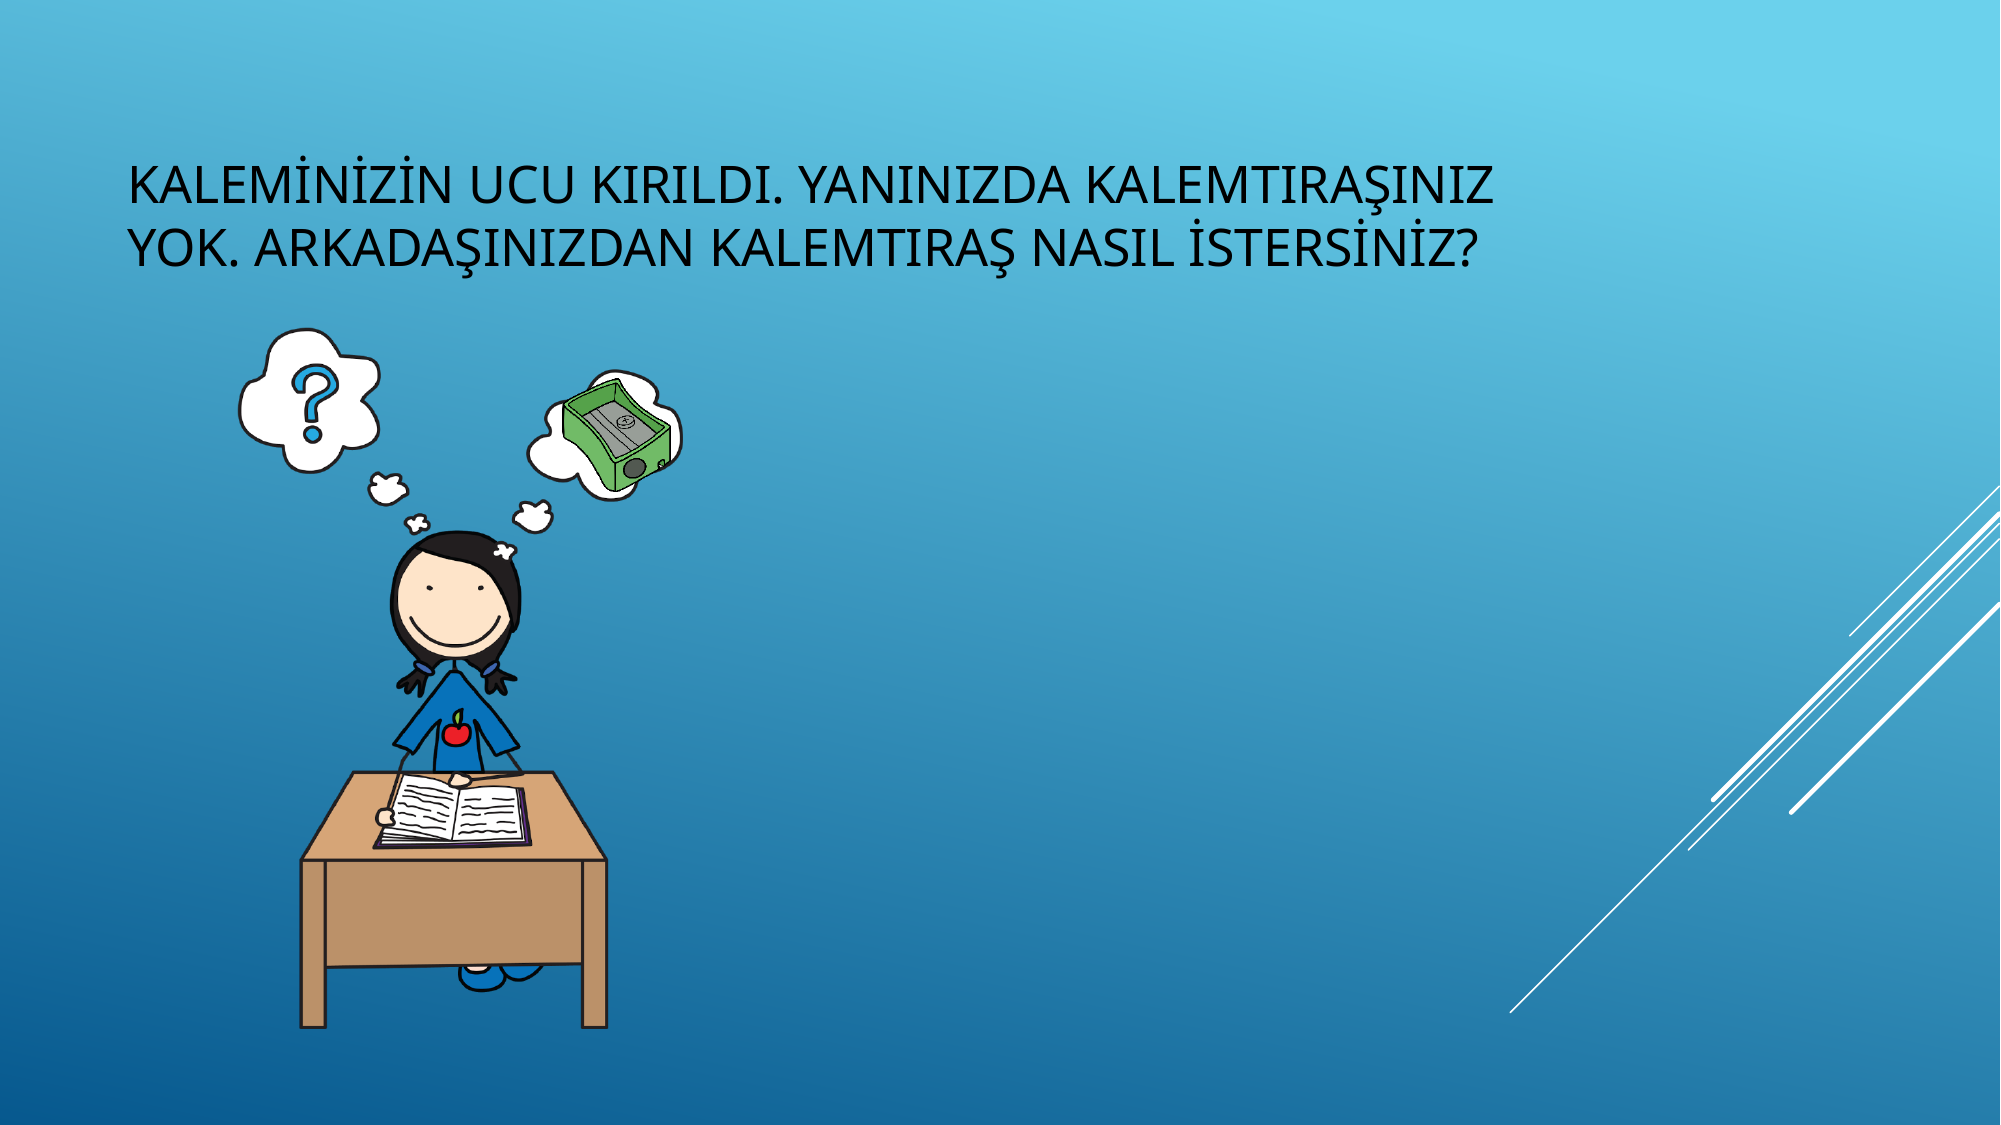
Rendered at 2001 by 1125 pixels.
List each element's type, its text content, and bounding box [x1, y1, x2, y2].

picture [237, 327, 683, 1029]
list KALEMİNİZİN UCU KIRILDI. YANINIZDA KALEMTIRAŞINIZ YOK. ARKADAŞINIZDAN KALEMTIRAŞ NASIL İSTERSİNİZ? [112, 112, 1513, 317]
